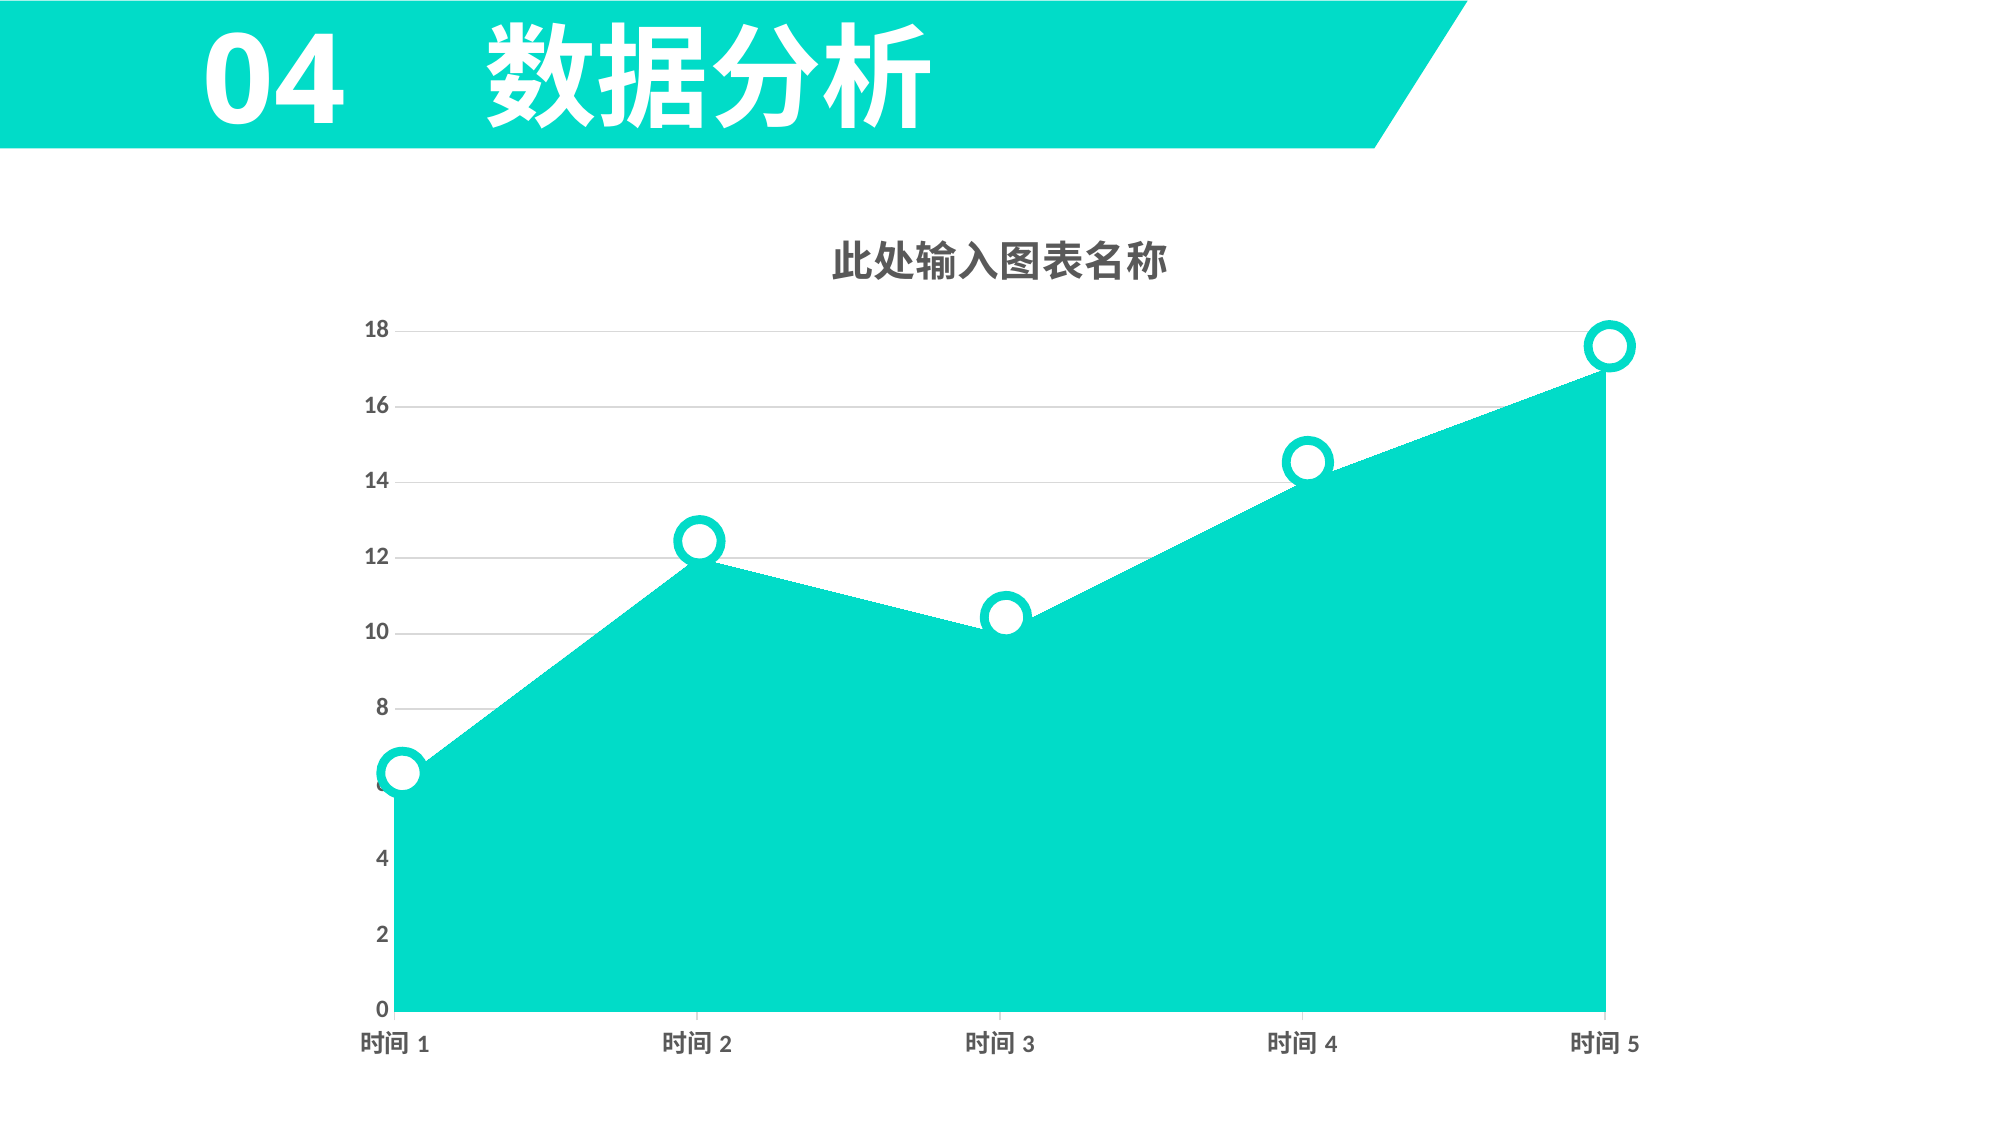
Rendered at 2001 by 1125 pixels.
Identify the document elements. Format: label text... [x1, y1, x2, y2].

text_box 04 [188, 0, 361, 156]
text_box [361, 0, 1470, 150]
chart [333, 189, 1667, 1079]
text_box [0, 0, 188, 150]
text_box 数据分析 [469, 0, 950, 149]
